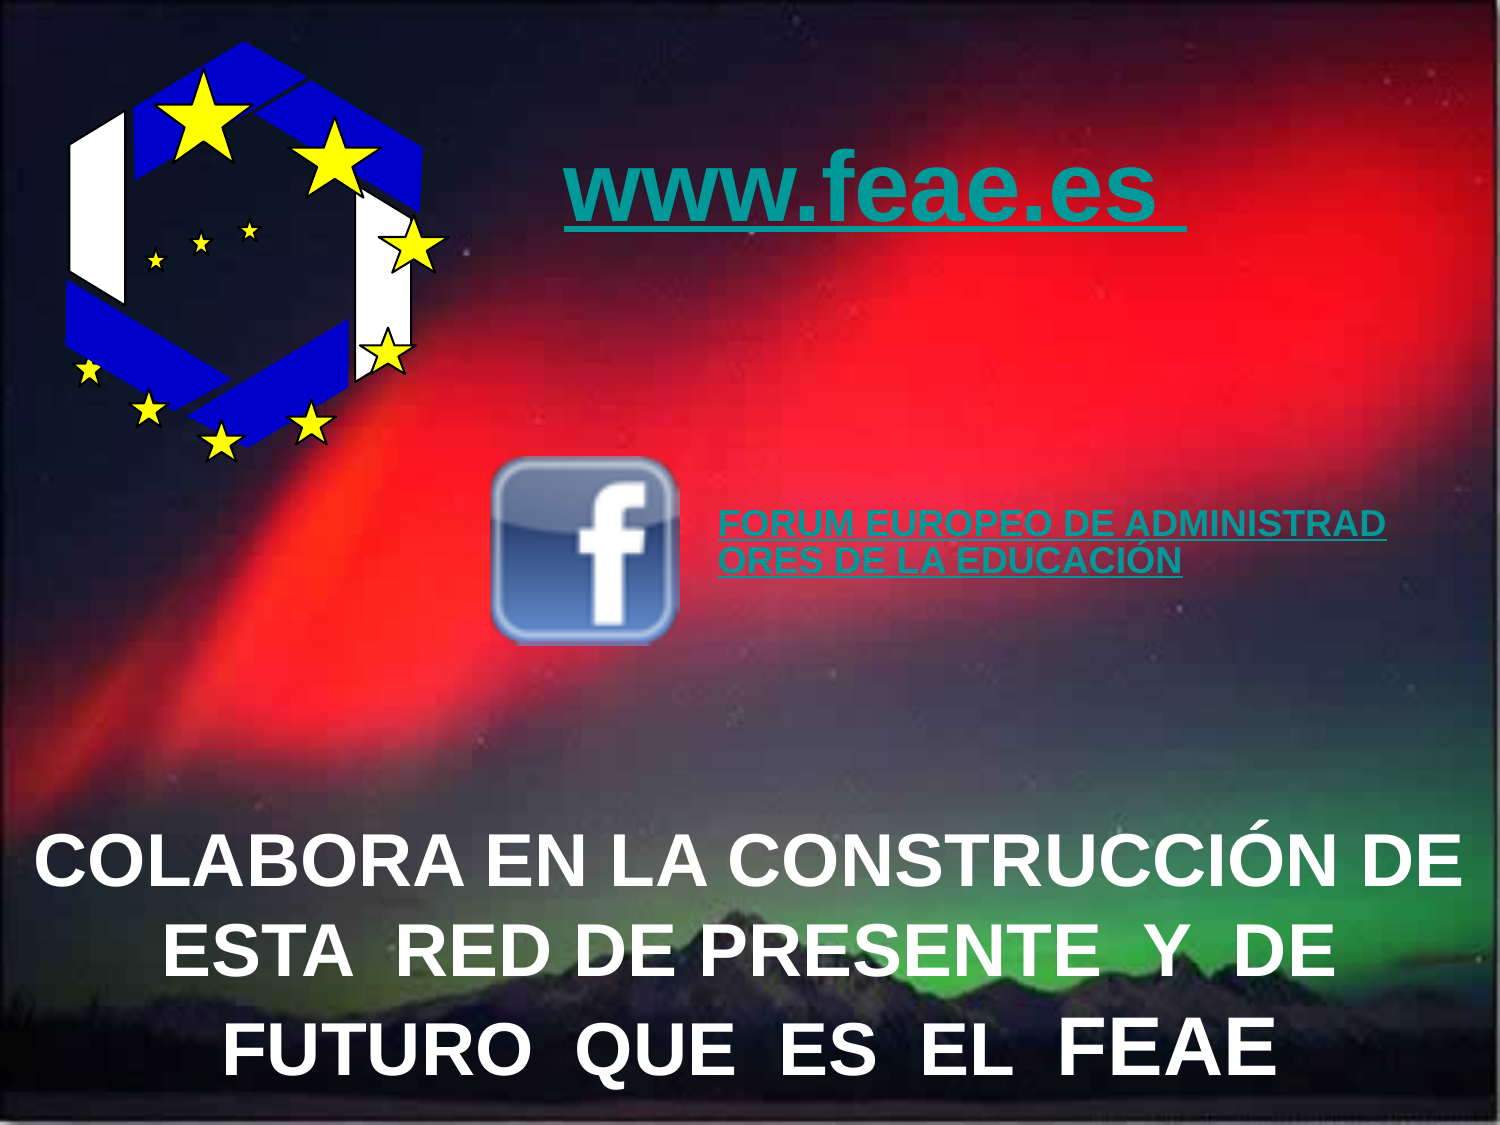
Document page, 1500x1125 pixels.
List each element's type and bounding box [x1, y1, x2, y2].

picture [0, 0, 1500, 1125]
list [36, 22, 450, 467]
